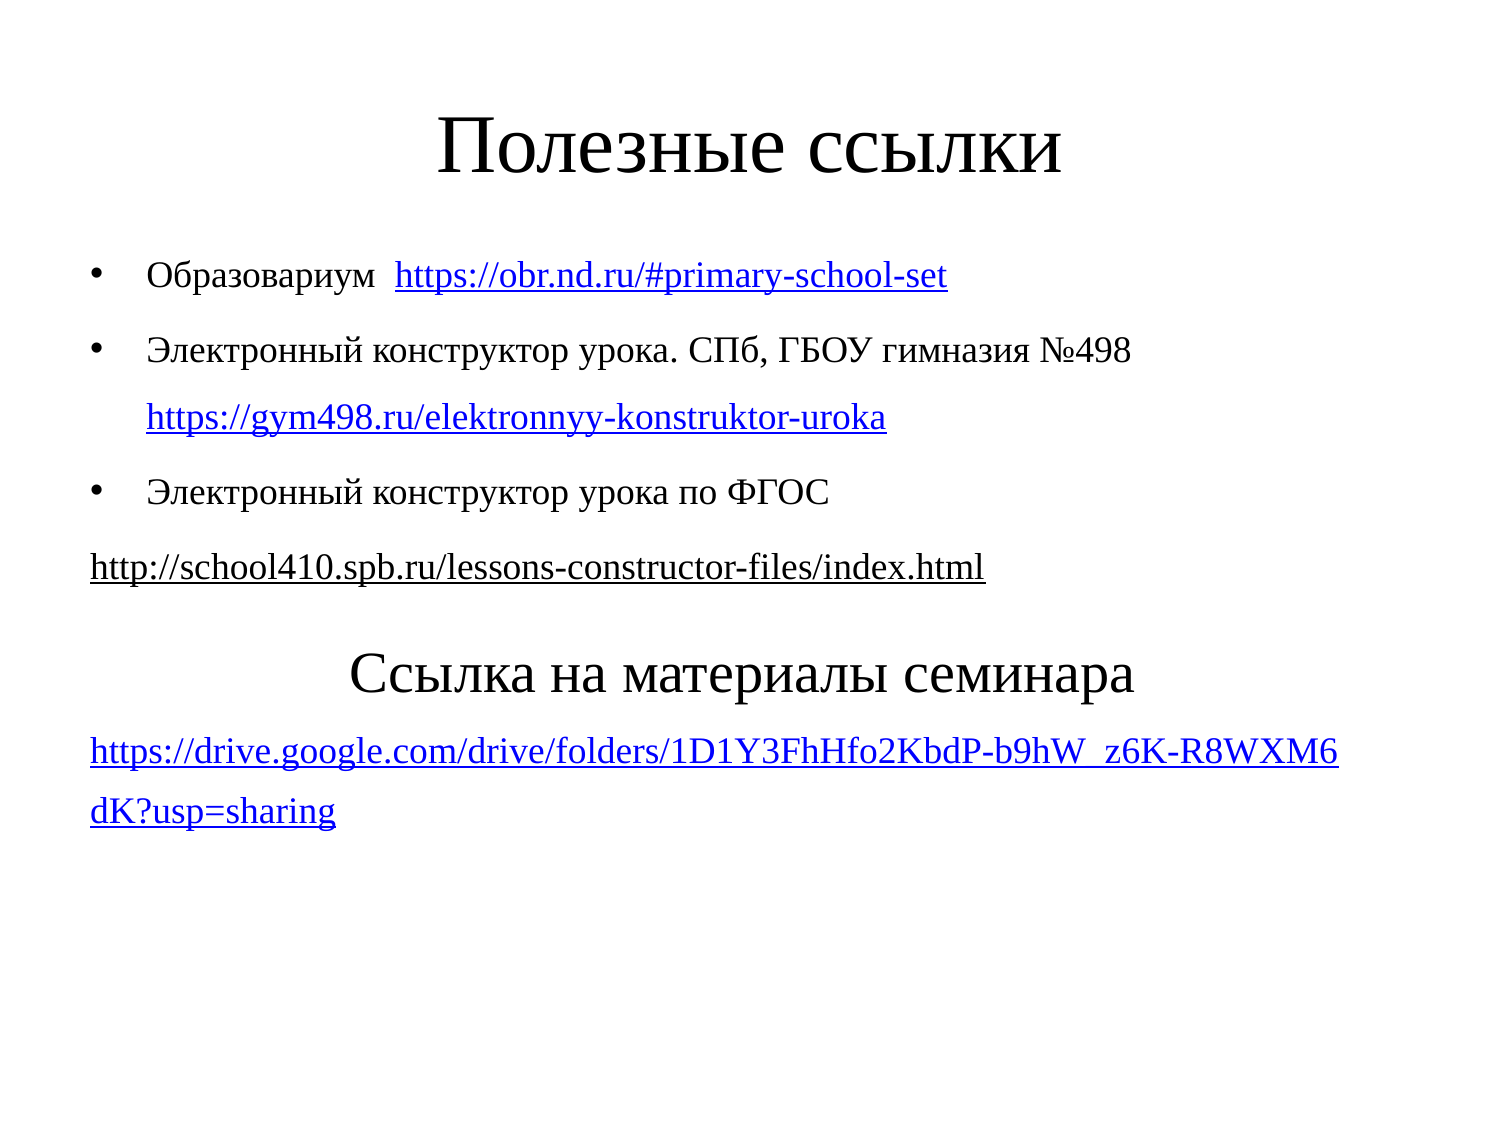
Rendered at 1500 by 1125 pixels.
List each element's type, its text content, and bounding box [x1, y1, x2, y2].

title Полезные ссылки [75, 45, 1425, 219]
list Образовариум https://obr.nd.ru/#primary-school-set Электронный конструктор урока. СПб, ГБОУ гимназия №498 https://gym498.ru/elektronnyy-konstruktor-uroka Электронный конструктор урока по ФГОС http://school410.spb.ru/lessons-constructor-files/index.html Ссылка на материалы семинара https://drive.google.com/drive/folders/1D1Y3FhHfo2KbdP-b9hW_z6K-R8WXM6dK?usp=sharing [75, 219, 1425, 1005]
